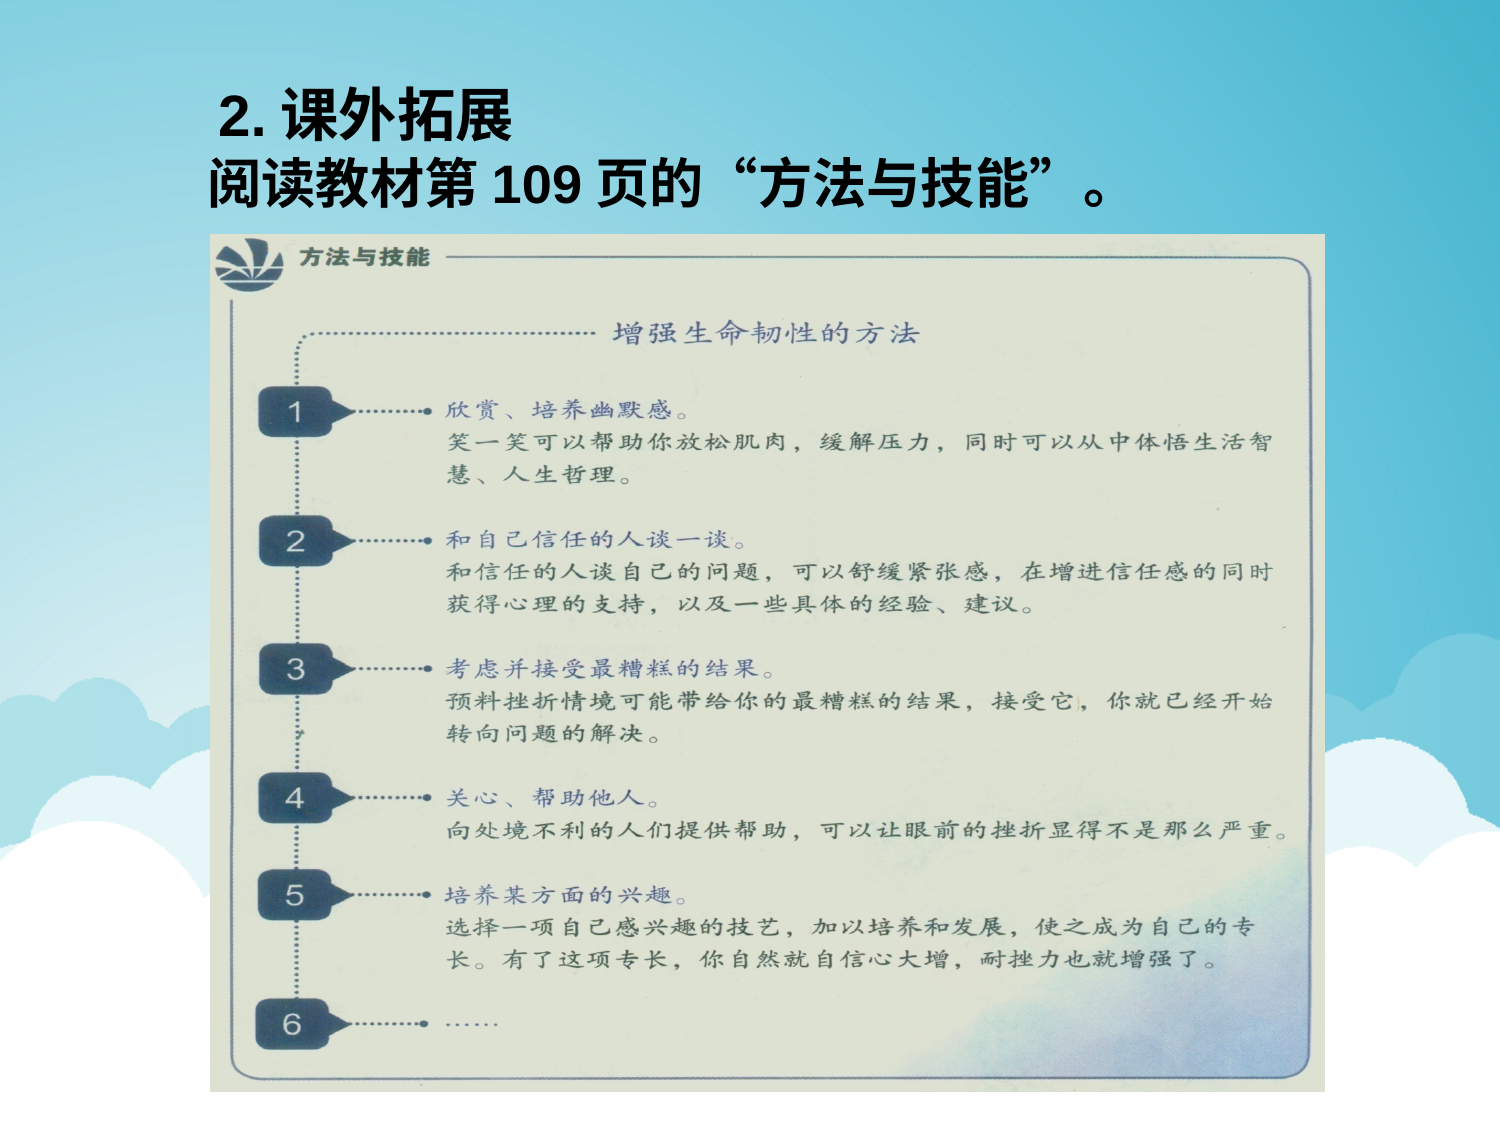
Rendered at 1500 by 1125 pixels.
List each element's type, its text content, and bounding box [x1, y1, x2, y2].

picture [0, 0, 1500, 1125]
text_box 阅读教材第109页的“方法与技能”。 [192, 141, 1137, 222]
text_box 2.课外拓展 [203, 70, 529, 156]
